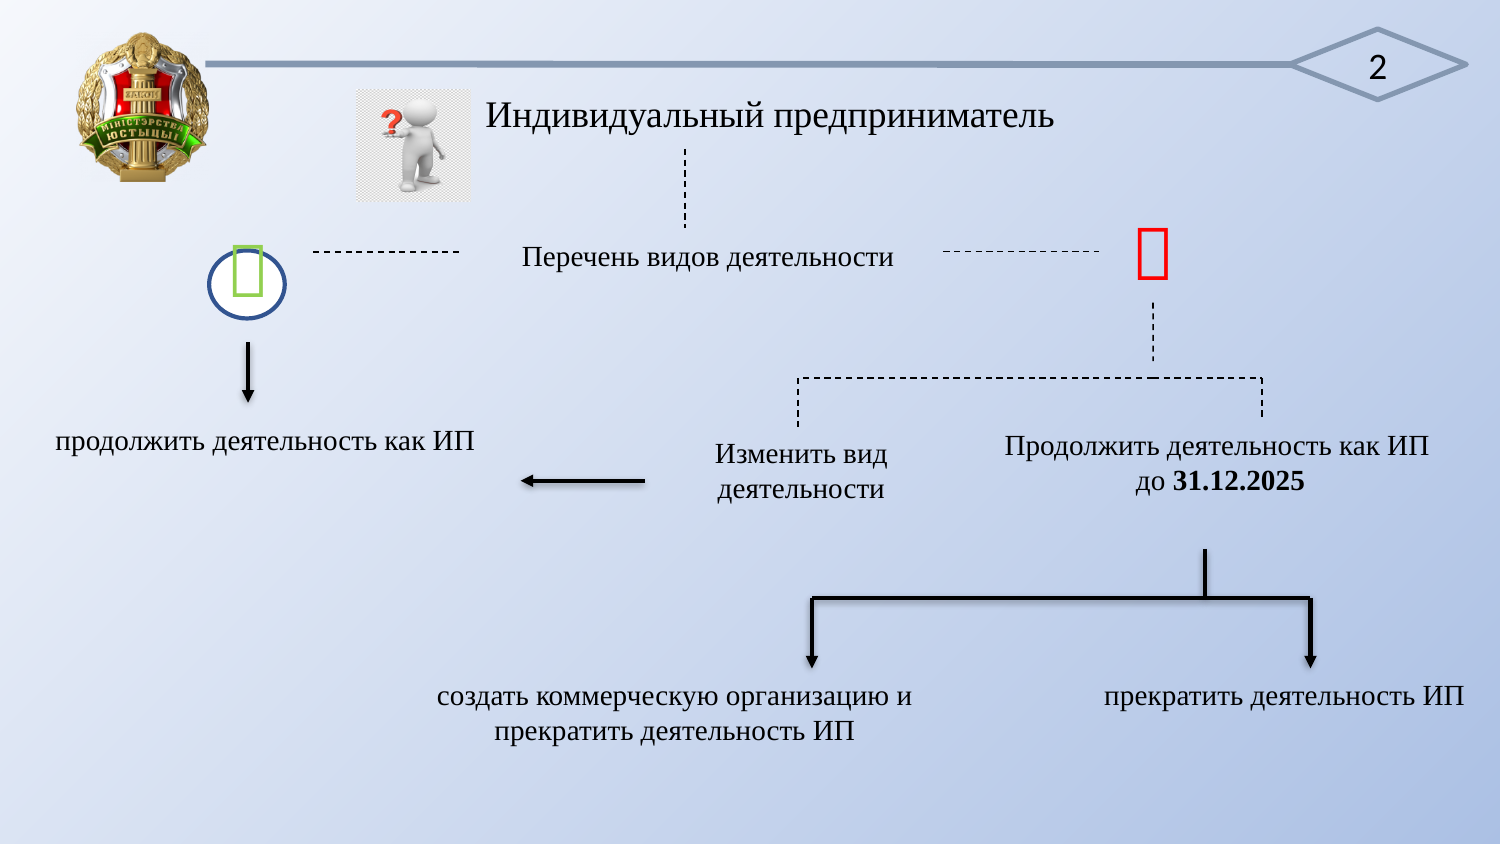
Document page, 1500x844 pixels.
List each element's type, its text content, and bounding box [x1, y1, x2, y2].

text_box Продолжить деятельность как ИП до 31.12.2025 [943, 419, 1498, 504]
text_box Перечень видов деятельности [345, 227, 1071, 280]
text_box [212, 248, 282, 267]
text_box [207, 268, 211, 300]
text_box  [1116, 250, 1190, 303]
text_box 2 [1287, 27, 1469, 102]
subtitle продолжить деятельность как ИП [53, 425, 478, 458]
picture [356, 89, 471, 203]
picture [76, 31, 210, 182]
text_box прекратить деятельность ИП [1058, 668, 1500, 719]
text_box  [211, 267, 285, 320]
text_box Изменить вид деятельности [626, 427, 976, 512]
text_box создать коммерческую организацию и прекратить деятельность ИП [405, 668, 944, 754]
text_box Индивидуальный предприниматель [472, 90, 1221, 143]
